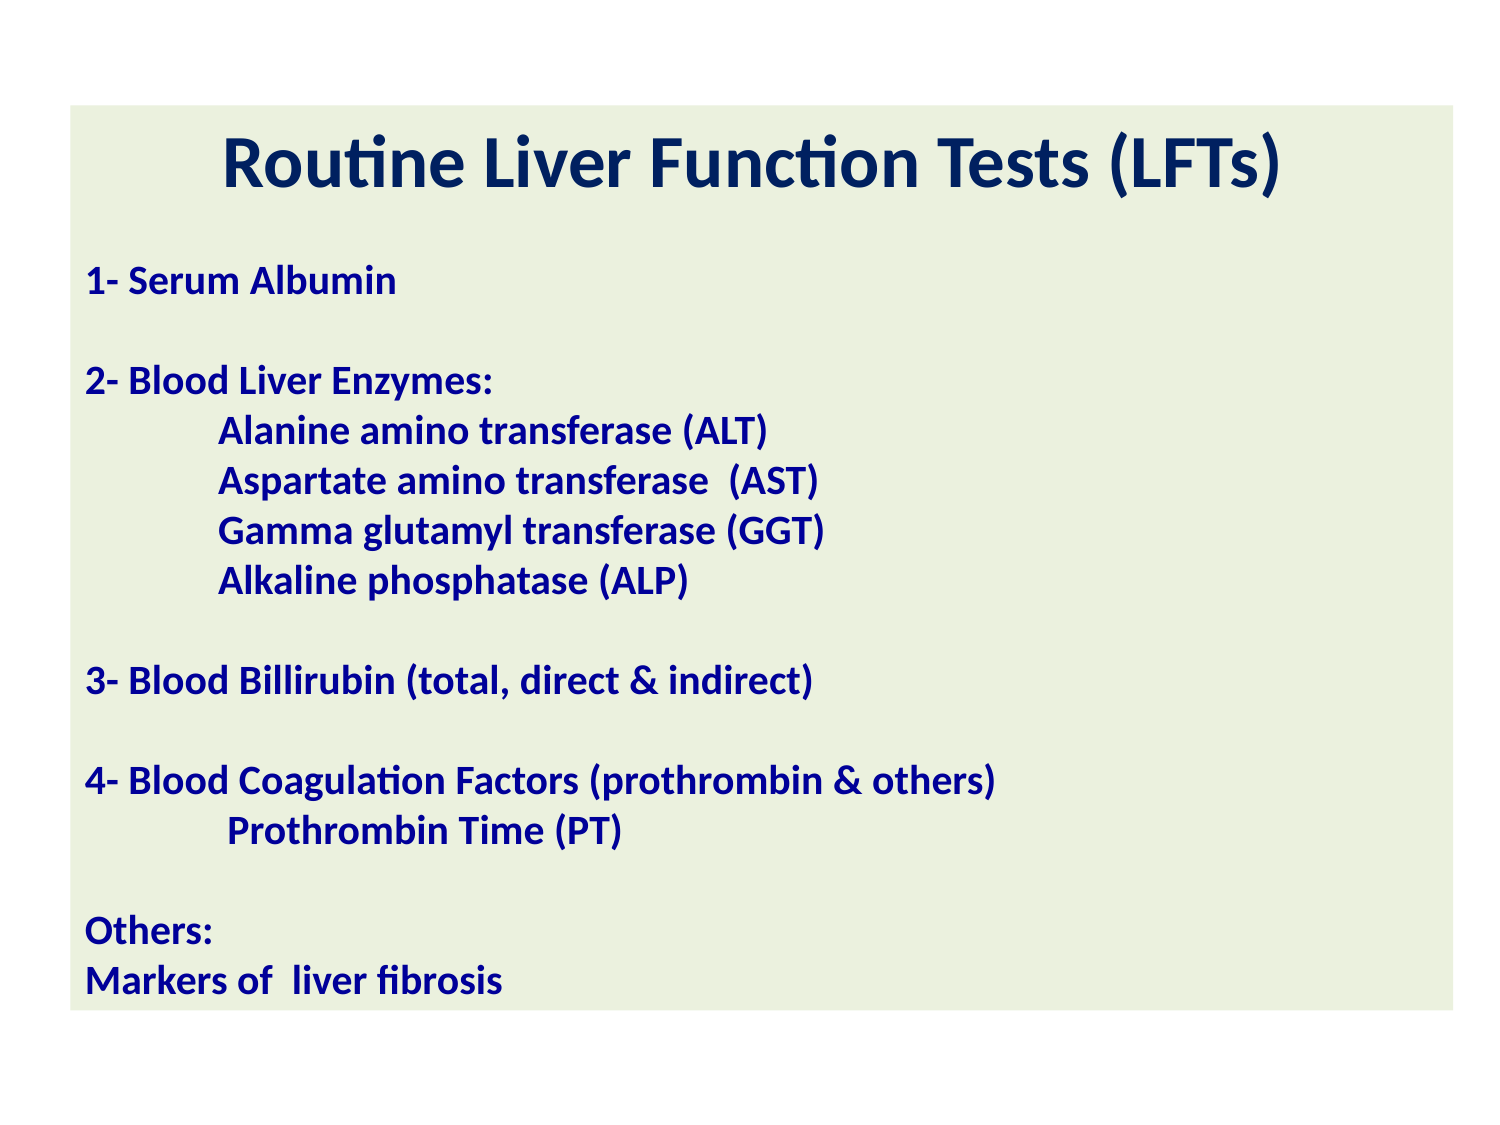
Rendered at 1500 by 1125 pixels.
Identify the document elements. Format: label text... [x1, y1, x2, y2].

text_box Routine Liver Function Tests (LFTs) 1- Serum Albumin 2- Blood Liver Enzymes: Alanine amino transferase (ALT) Aspartate amino transferase (AST) Gamma glutamyl transferase (GGT) Alkaline phosphatase (ALP) 3- Blood Billirubin (total, direct & indirect) 4- Blood Coagulation Factors (prothrombin & others) Prothrombin Time (PT) Others: Markers of liver fibrosis [70, 105, 1454, 1011]
